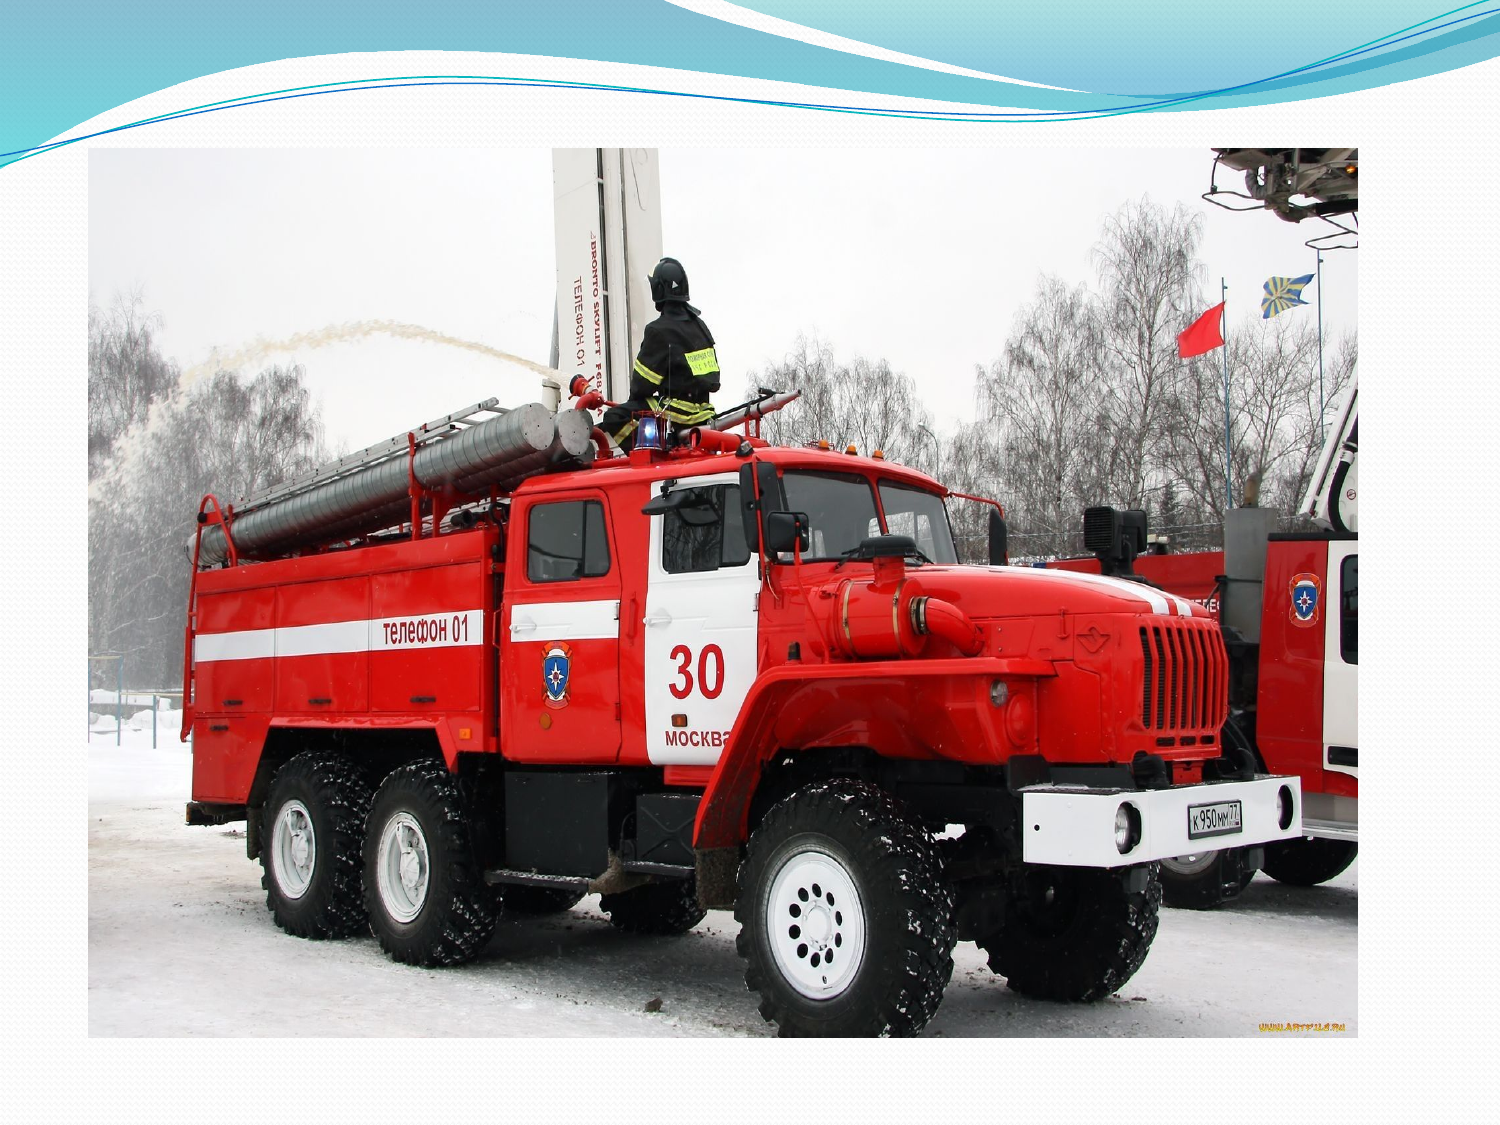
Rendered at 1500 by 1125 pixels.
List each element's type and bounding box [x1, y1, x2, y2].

list [88, 148, 1359, 1038]
